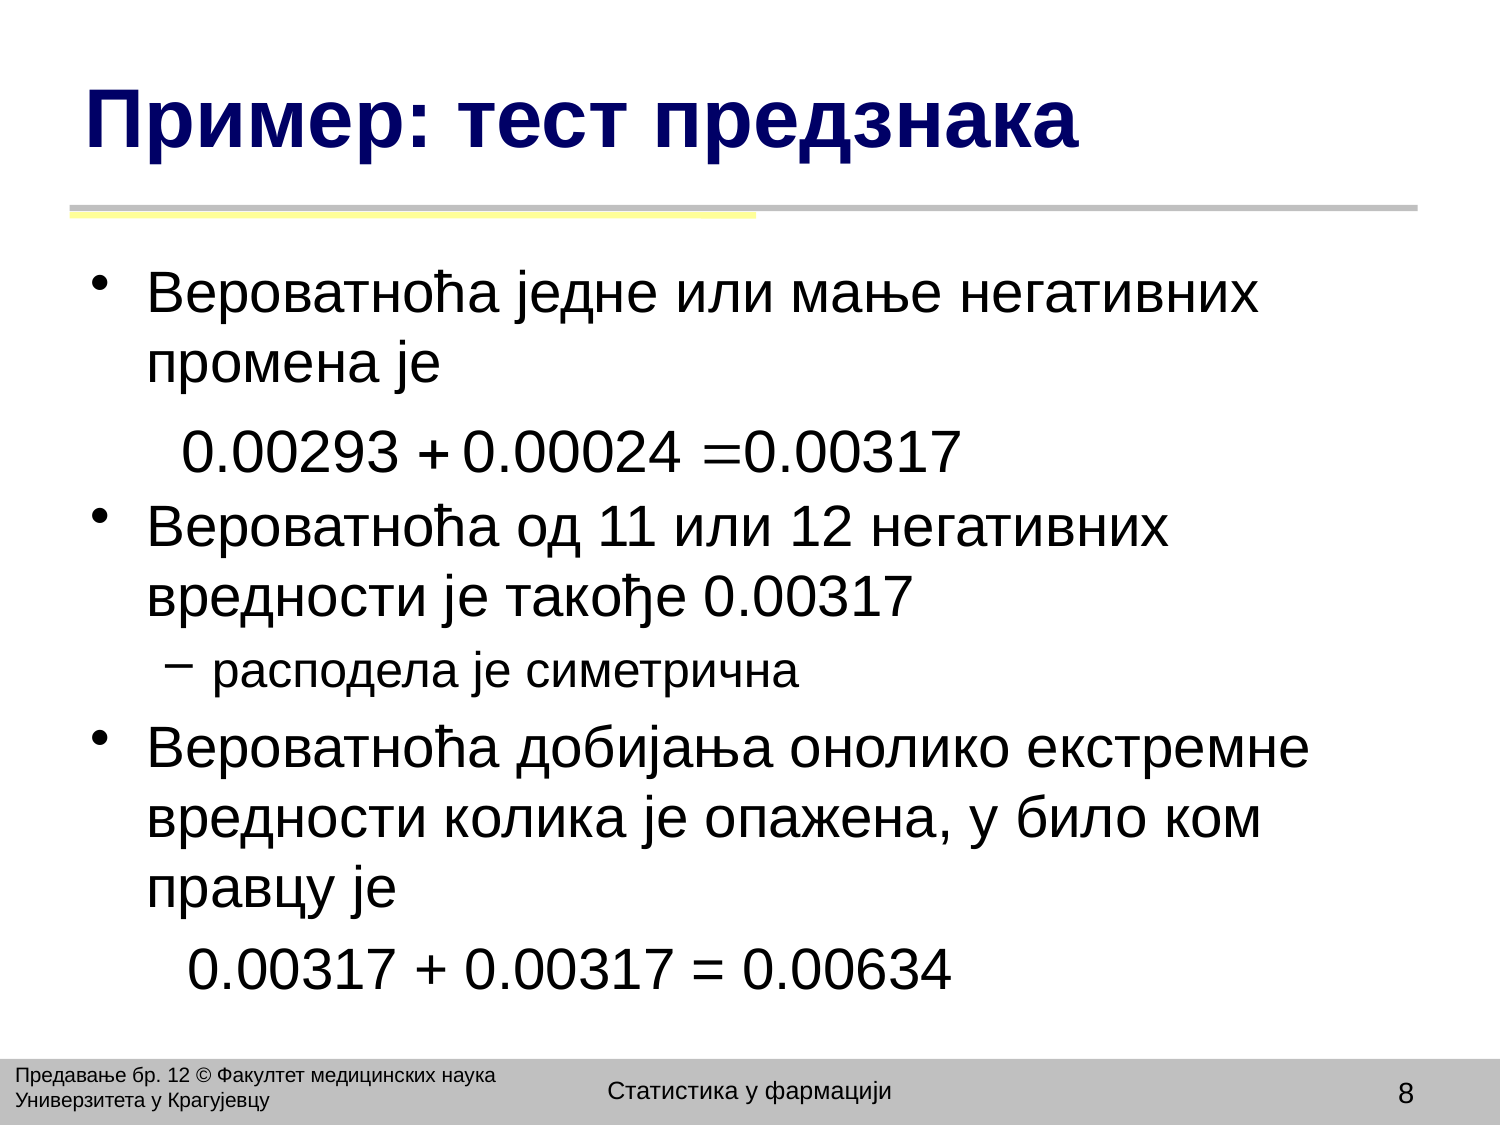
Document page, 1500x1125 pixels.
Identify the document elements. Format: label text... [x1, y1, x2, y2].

list Вероватноћа једне или мање негативних промена је Вероватноћа од 11 или 12 негативних вредности је такође 0.00317 расподела је симетрична Вероватноћа добијања онолико екстремне вредности колика је опажена, у било ком правцу је 0.00317 + 0.00317 = 0.00634 [74, 550, 1426, 1023]
title Пример: тест предзнака [69, 19, 1426, 208]
footer Статистика у фармацији [512, 1066, 988, 1125]
slide_number Предавање бр. 12 © Факултет медицинских наука Универзитета у Крагујевцу [0, 1053, 621, 1108]
list Вероватноћа једне или мање негативних промена је Вероватноћа од 11 или 12 негативних вредности је такође 0.00317 расподела је симетрична Вероватноћа добијања онолико екстремне вредности колика је опажена, у било ком правцу је 0.00317 + 0.00317 = 0.00634 [74, 246, 1426, 549]
slide_number 8 [1079, 1066, 1430, 1125]
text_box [171, 412, 981, 491]
